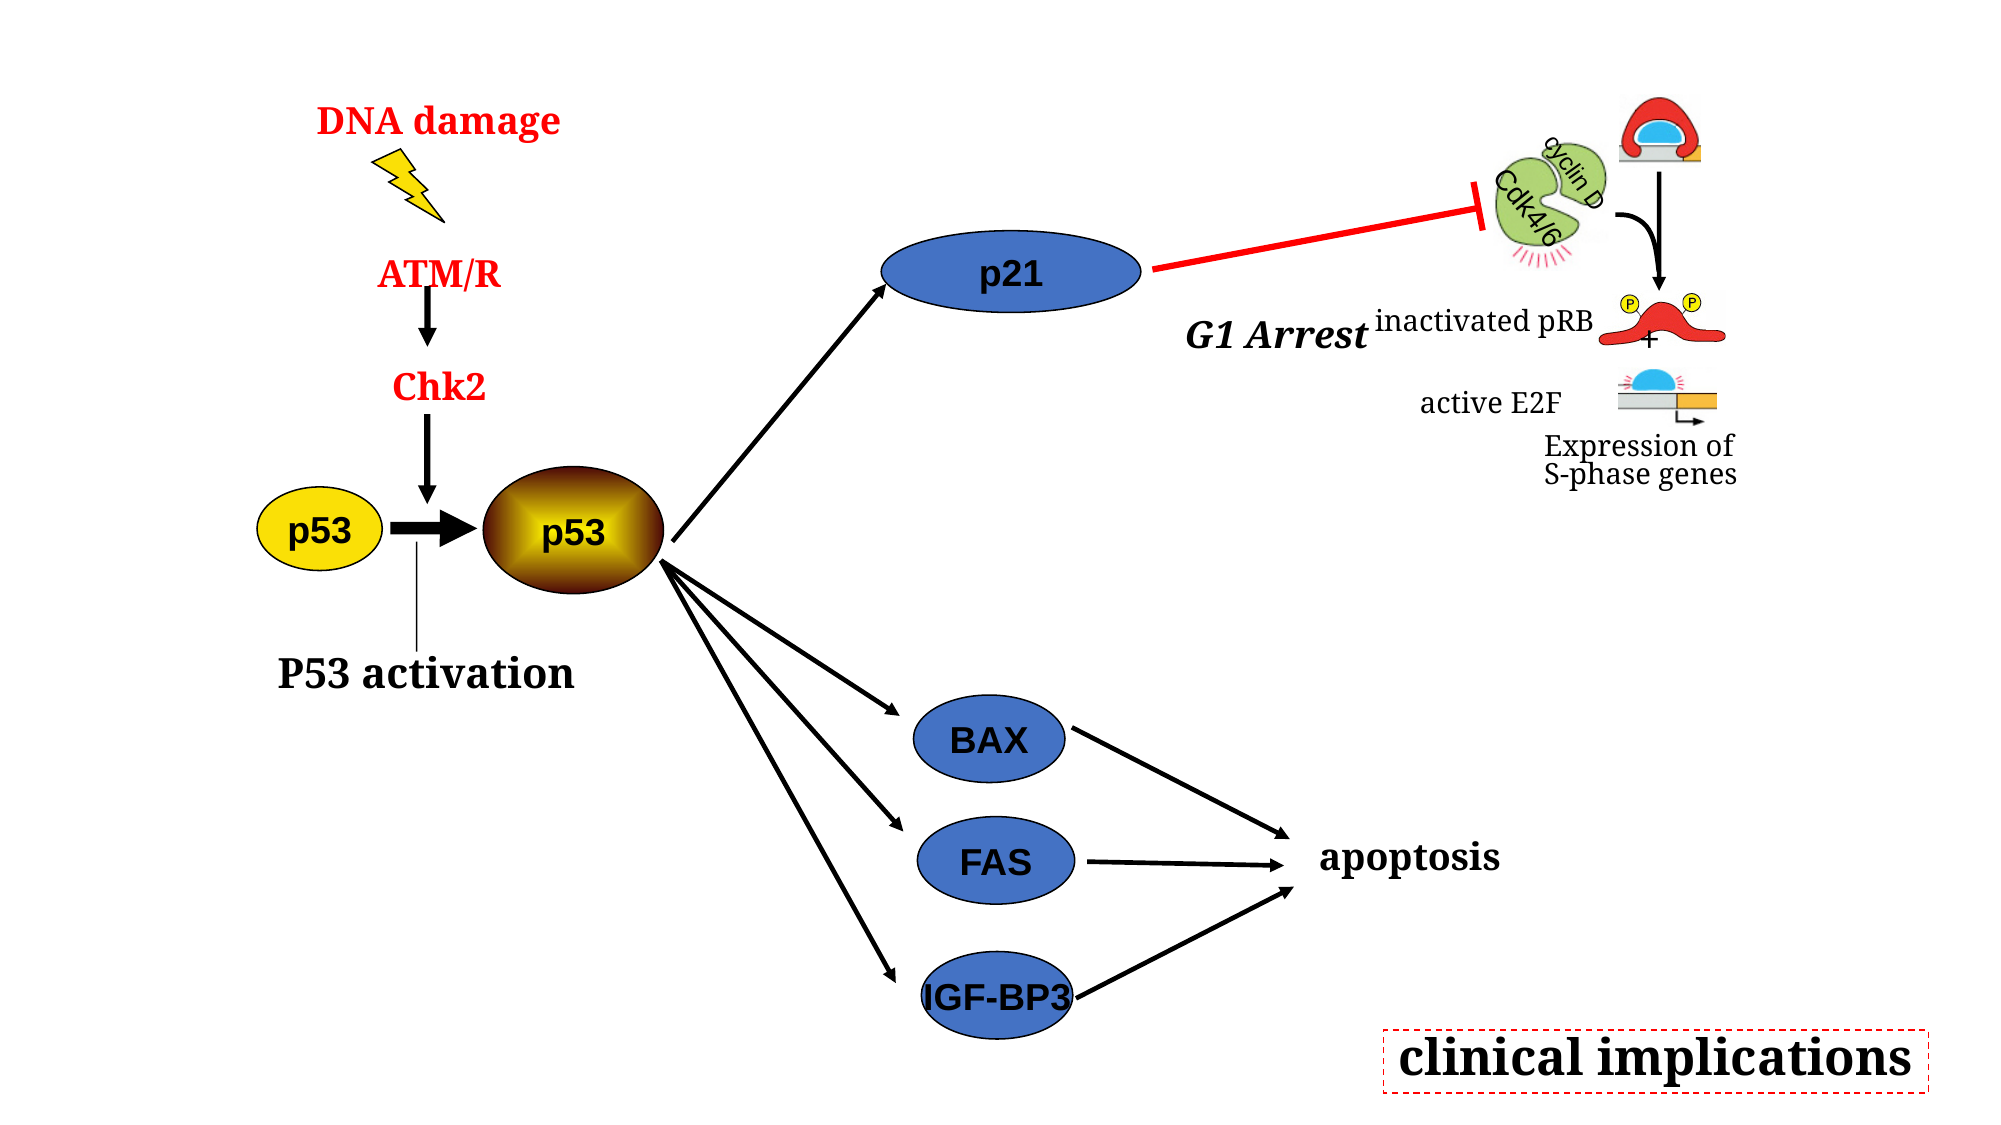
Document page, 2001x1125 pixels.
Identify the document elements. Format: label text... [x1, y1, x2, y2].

text_box [1071, 727, 1290, 840]
text_box [662, 561, 904, 832]
text_box [660, 560, 896, 984]
text_box [390, 522, 478, 535]
text_box [662, 560, 900, 716]
text_box apoptosis [1304, 834, 1516, 885]
text_box p21 [881, 230, 1141, 313]
text_box p53 [483, 466, 664, 594]
text_box BAX [913, 695, 1066, 783]
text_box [305, 89, 573, 505]
text_box P53 activation [262, 639, 591, 705]
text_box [1366, 94, 1750, 500]
text_box FAS [917, 816, 1075, 905]
text_box G1 Arrest [1169, 312, 1366, 363]
text_box p53 [257, 488, 383, 571]
text_box [1075, 886, 1294, 999]
text_box [1087, 859, 1285, 872]
text_box clinical implications [1383, 1030, 1929, 1093]
text_box [672, 283, 887, 542]
text_box IGF-BP3 [921, 951, 1073, 1040]
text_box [1149, 212, 1366, 262]
